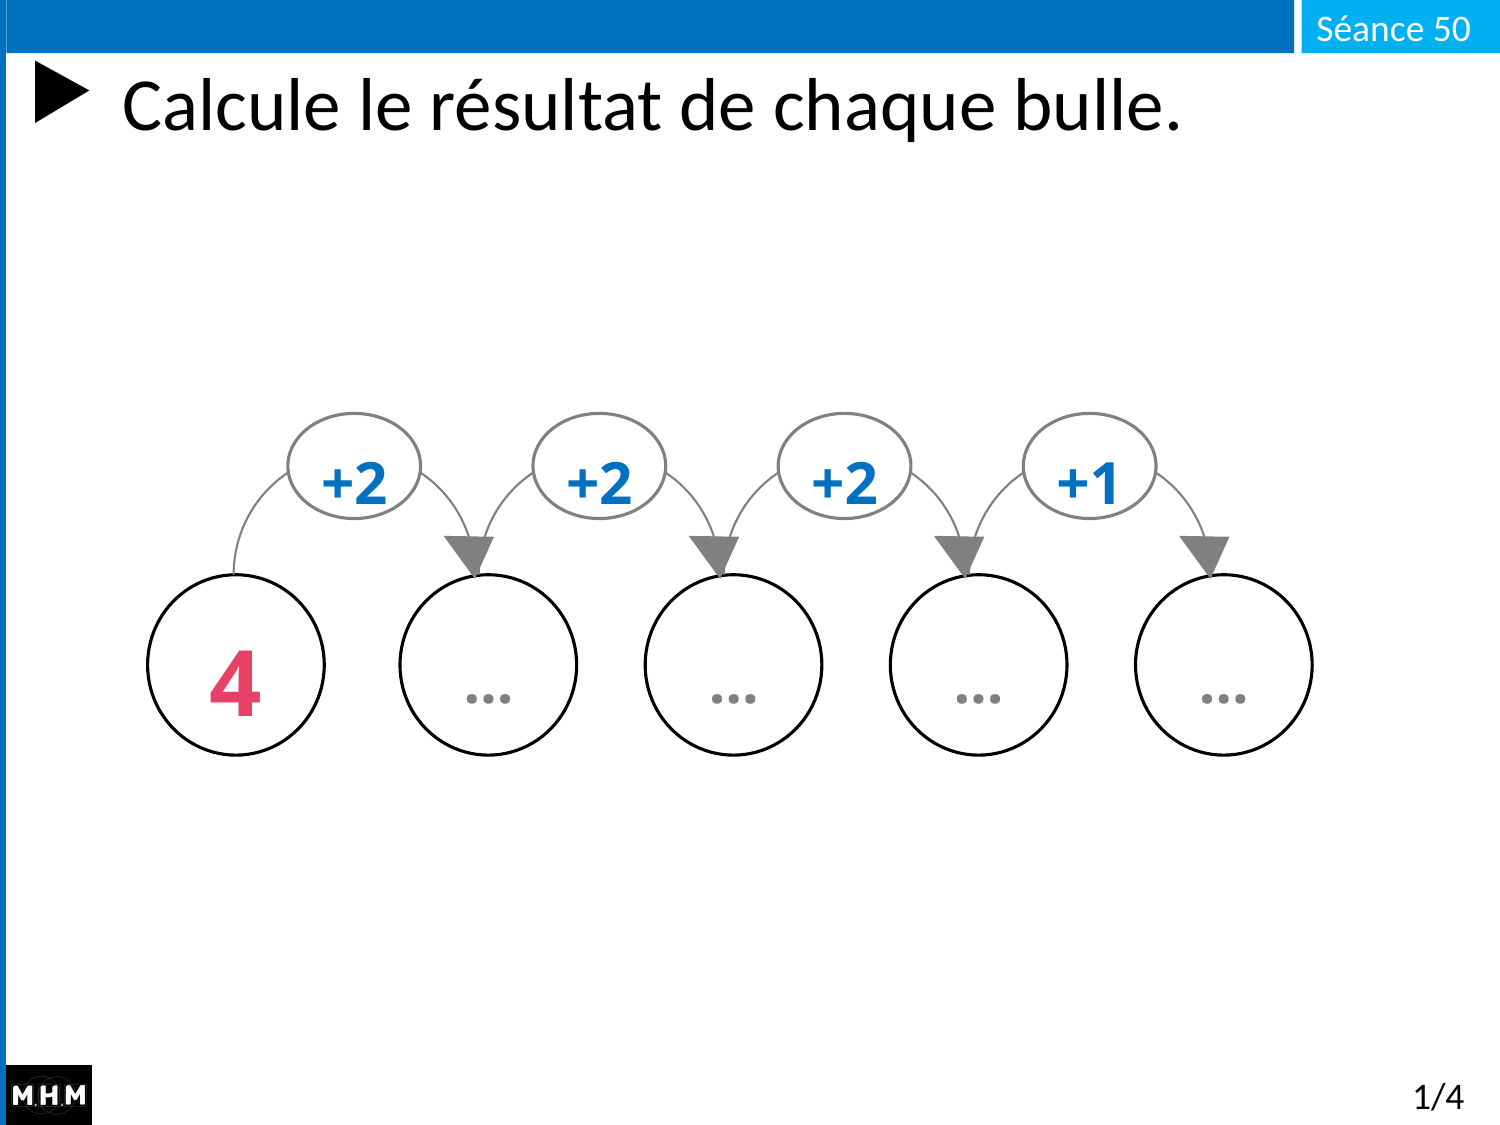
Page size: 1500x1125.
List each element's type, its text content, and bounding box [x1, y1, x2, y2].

title Calcule le résultat de chaque bulle. [13, 58, 1397, 154]
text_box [147, 413, 1313, 756]
text_box 1/4 [1397, 1064, 1480, 1125]
picture [6, 1065, 92, 1125]
